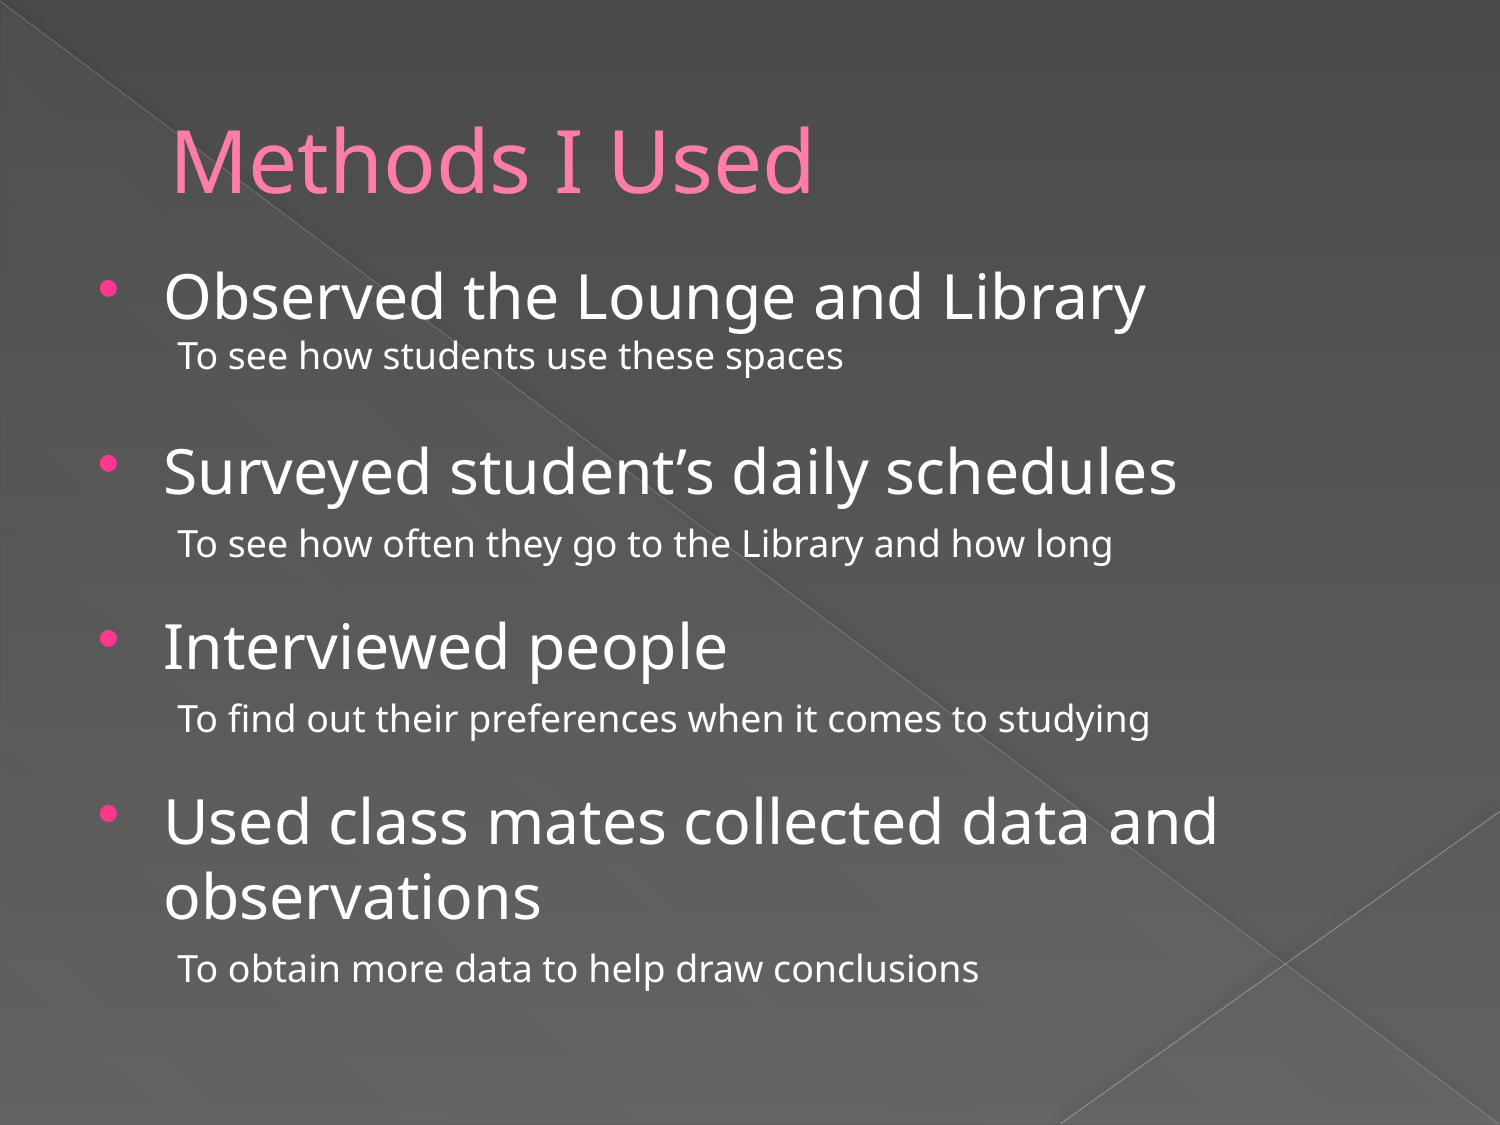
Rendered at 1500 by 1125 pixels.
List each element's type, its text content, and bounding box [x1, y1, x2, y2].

text_box To obtain more data to help draw conclusions [162, 937, 1150, 998]
text_box To see how students use these spaces [162, 324, 913, 385]
text_box To see how often they go to the Library and how long [162, 512, 1313, 573]
title Methods I Used [75, 43, 1425, 249]
text_box To find out their preferences when it comes to studying [162, 687, 1188, 748]
list Observed the Lounge and Library Surveyed student’s daily schedules Interviewed people Used class mates collected data and observations [75, 249, 1425, 1000]
